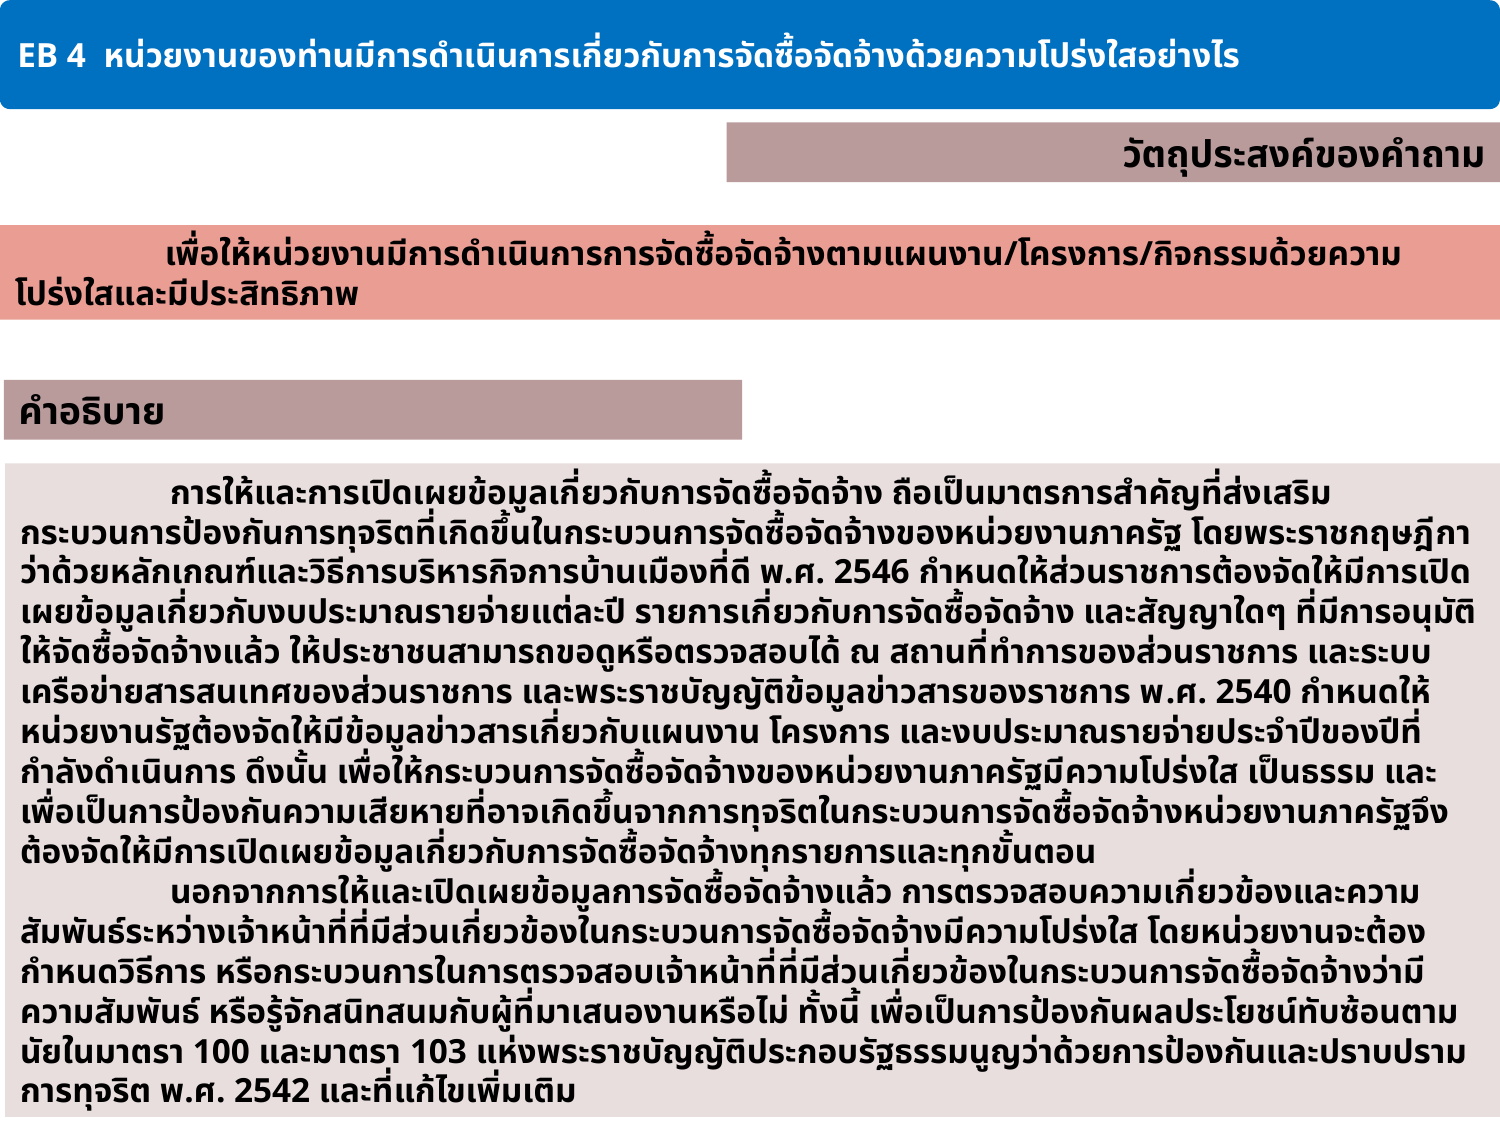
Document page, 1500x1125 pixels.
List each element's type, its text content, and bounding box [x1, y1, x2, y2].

text_box วัตถุประสงค์ของคำถาม [726, 122, 1500, 183]
text_box คำอธิบาย [3, 379, 743, 440]
text_box EB 4 หน่วยงานของท่านมีการดำเนินการเกี่ยวกับการจัดซื้อจัดจ้างด้วยความโปร่งใสอย่างไร [0, 0, 1500, 110]
text_box การให้และการเปิดเผยข้อมูลเกี่ยวกับการจัดซื้อจัดจ้าง ถือเป็นมาตรการสำคัญที่ส่งเสริมกระบวนการป้องกันการทุจริตที่เกิดขึ้นในกระบวนการจัดซื้อจัดจ้างของหน่วยงานภาครัฐ โดยพระราชกฤษฎีกาว่าด้วยหลักเกณฑ์และวิธีการบริหารกิจการบ้านเมืองที่ดี พ.ศ. 2546 กำหนดให้ส่วนราชการต้องจัดให้มีการเปิดเผยข้อมูลเกี่ยวกับงบประมาณรายจ่ายแต่ละปี รายการเกี่ยวกับการจัดซื้อจัดจ้าง และสัญญาใดๆ ที่มีการอนุมัติให้จัดซื้อจัดจ้างแล้ว ให้ประชาชนสามารถขอดูหรือตรวจสอบได้ ณ สถานที่ทำการของส่วนราชการ และระบบเครือข่ายสารสนเทศของส่วนราชการ และพระราชบัญญัติข้อมูลข่าวสารของราชการ พ.ศ. 2540 กำหนดให้หน่วยงานรัฐต้องจัดให้มีข้อมูลข่าวสารเกี่ยวกับแผนงาน โครงการ และงบประมาณรายจ่ายประจำปีของปีที่กำลังดำเนินการ ดึงนั้น เพื่อให้กระบวนการจัดซื้อจัดจ้างของหน่วยงานภาครัฐมีความโปร่งใส เป็นธรรม และเพื่อเป็นการป้องกันความเสียหายที่อาจเกิดขึ้นจากการทุจริตในกระบวนการจัดซื้อจัดจ้างหน่วยงานภาครัฐจึงต้องจัดให้มีการเปิดเผยข้อมูลเกี่ยวกับการจัดซื้อจัดจ้างทุกรายการและทุกขั้นตอน นอกจากการให้และเปิดเผยข้อมูลการจัดซื้อจัดจ้างแล้ว การตรวจสอบความเกี่ยวข้องและความสัมพันธ์ระหว่างเจ้าหน้าที่ที่มีส่วนเกี่ยวข้องในกระบวนการจัดซื้อจัดจ้างมีความโปร่งใส โดยหน่วยงานจะต้องกำหนดวิธีการ หรือกระบวนการในการตรวจสอบเจ้าหน้าที่ที่มีส่วนเกี่ยวข้องในกระบวนการจัดซื้อจัดจ้างว่ามีความสัมพันธ์ หรือรู้จักสนิทสนมกับผู้ที่มาเสนองานหรือไม่ ทั้งนี้ เพื่อเป็นการป้องกันผลประโยชน์ทับซ้อนตามนัยในมาตรา 100 และมาตรา 103 แห่งพระราชบัญญัติประกอบรัฐธรรมนูญว่าด้วยการป้องกันและปราบปรามการทุจริต พ.ศ. 2542 และที่แก้ไขเพิ่มเติม [5, 463, 1500, 1117]
text_box เพื่อให้หน่วยงานมีการดำเนินการการจัดซื้อจัดจ้างตามแผนงาน/โครงการ/กิจกรรมด้วยความโปร่งใสและมีประสิทธิภาพ [0, 225, 1500, 320]
